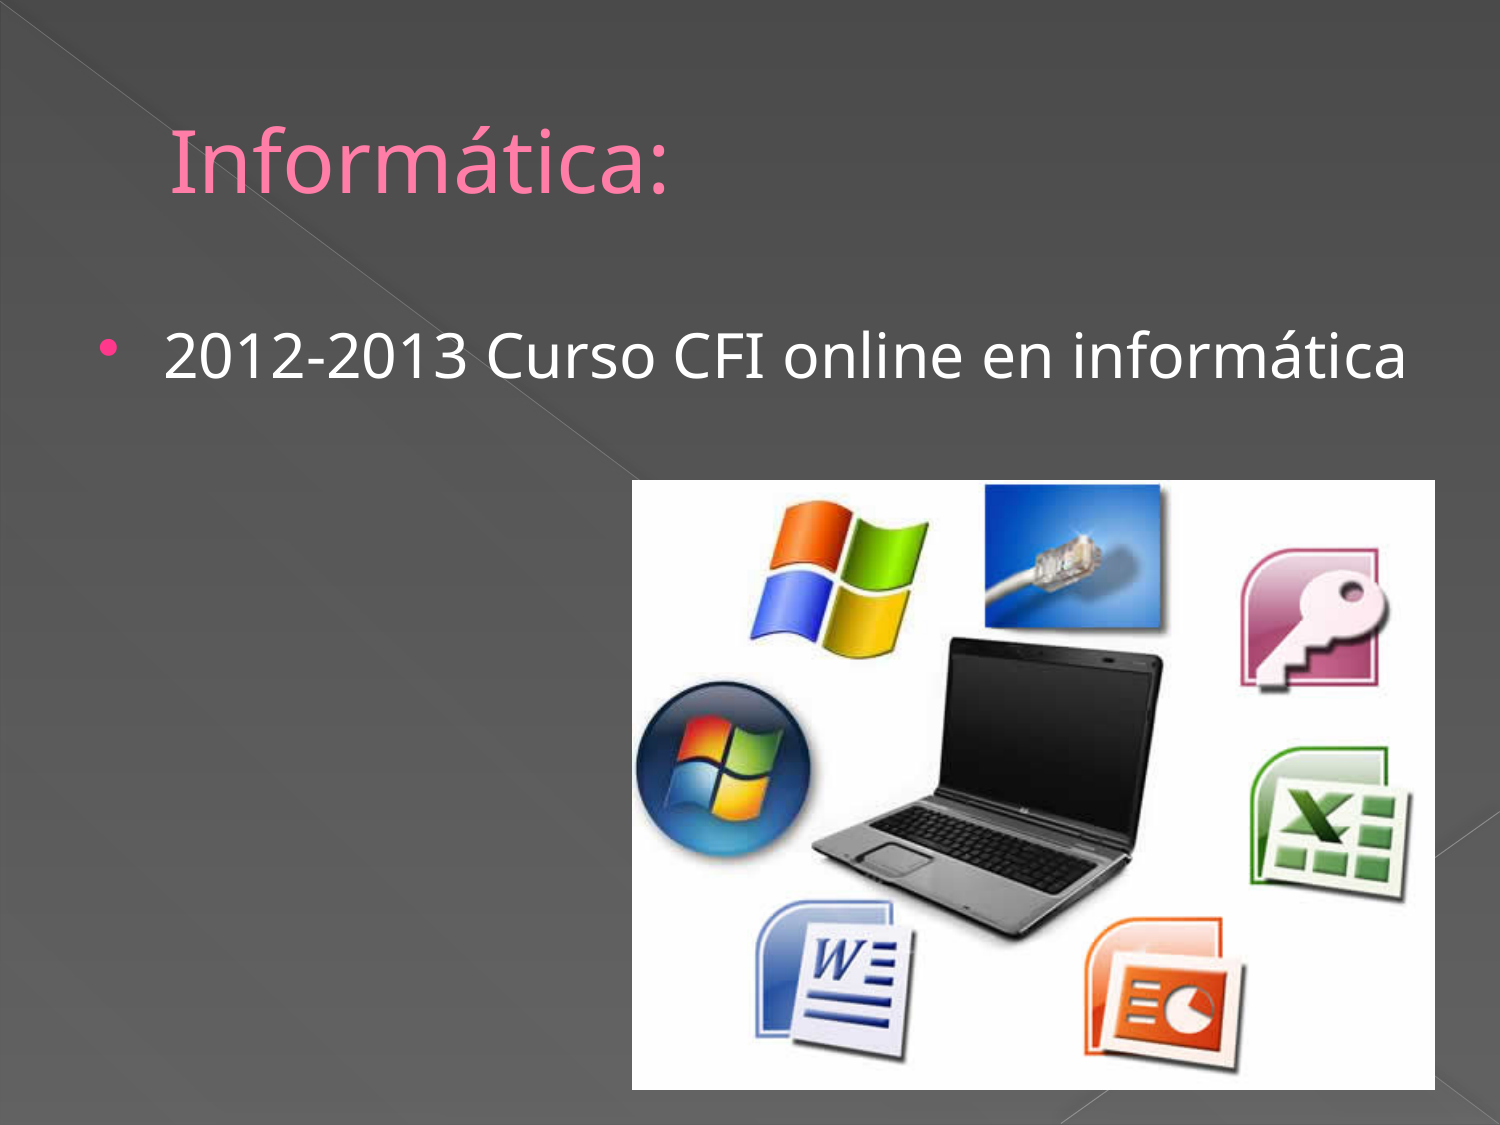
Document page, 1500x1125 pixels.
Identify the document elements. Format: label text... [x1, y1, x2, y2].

title Informática: [75, 43, 1425, 274]
list 2012-2013 Curso CFI online en informática [75, 308, 1425, 1059]
picture [632, 480, 1436, 1091]
